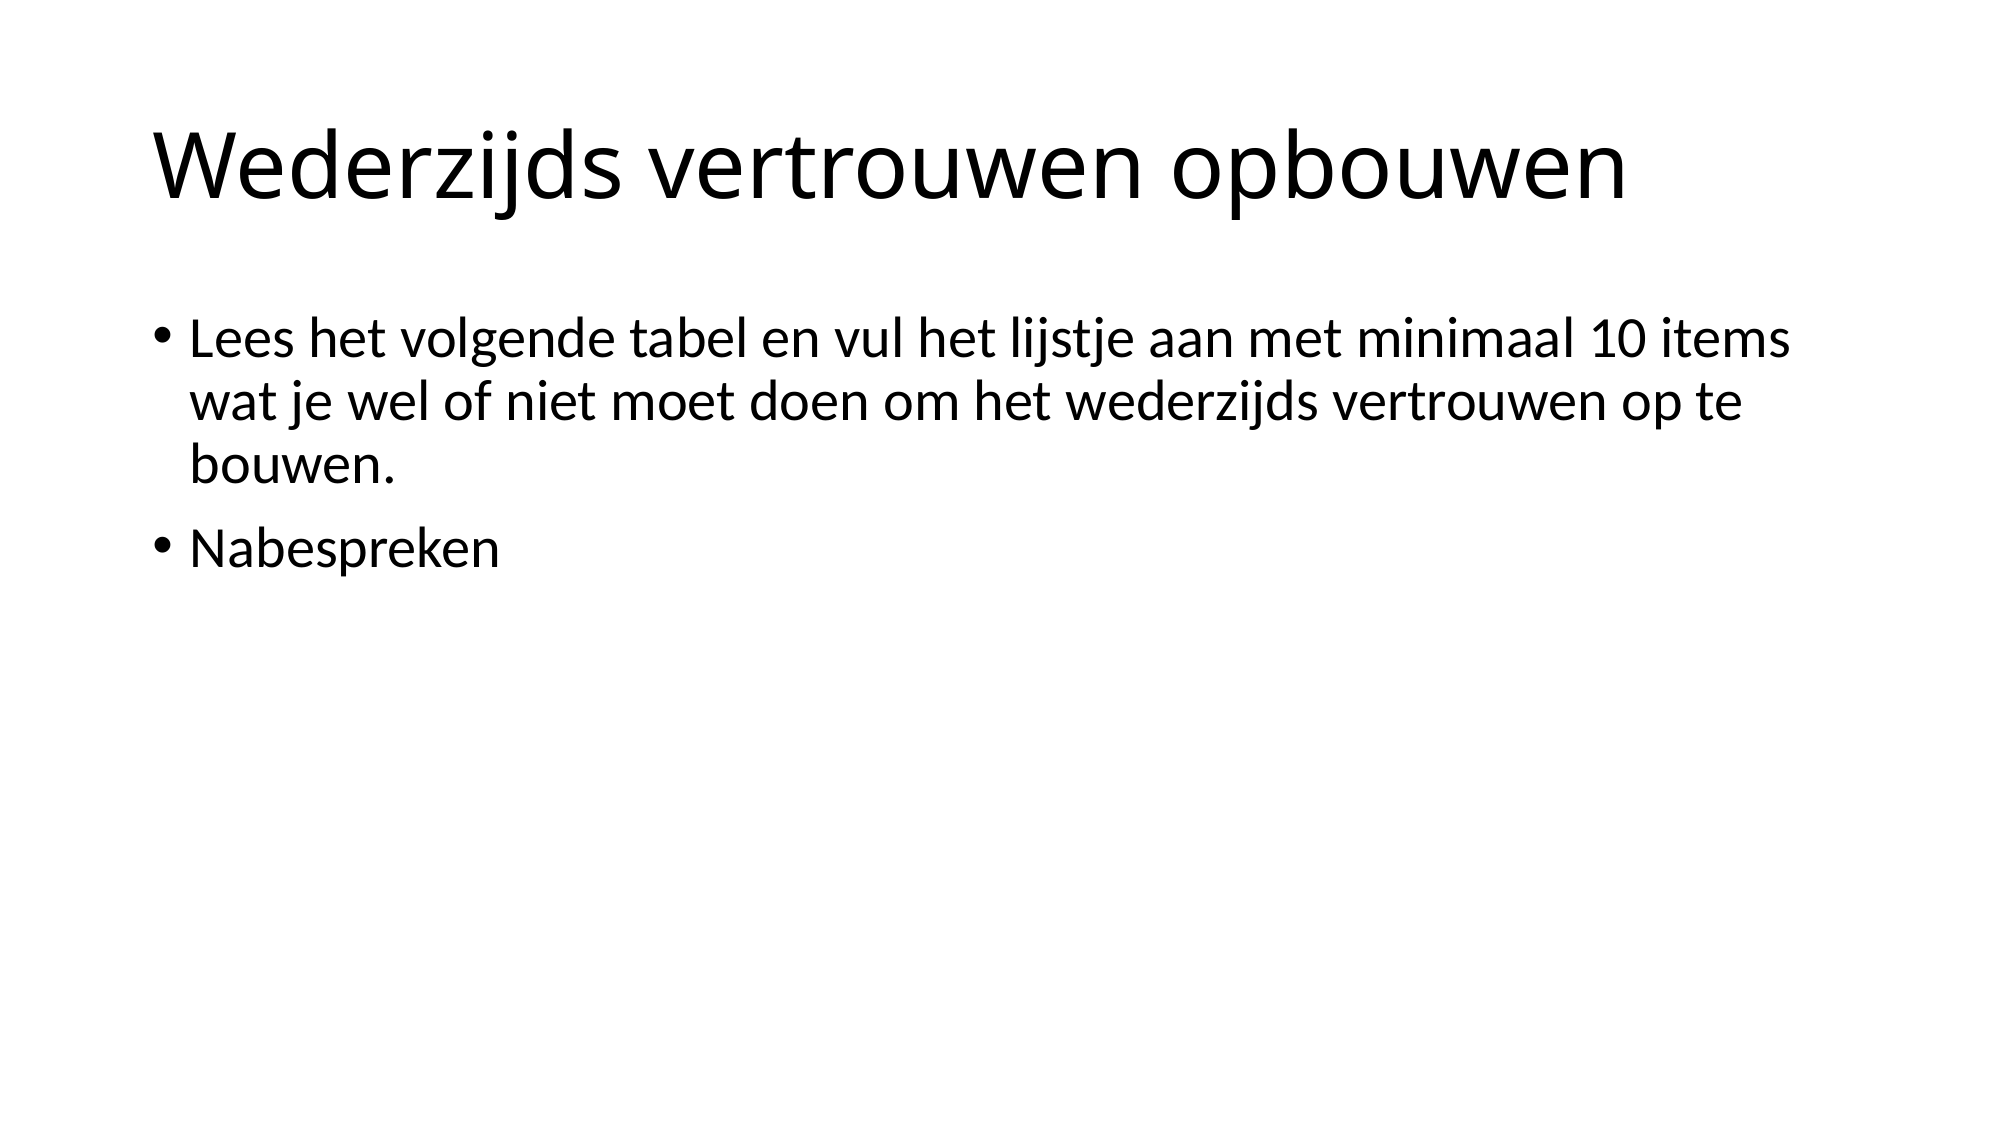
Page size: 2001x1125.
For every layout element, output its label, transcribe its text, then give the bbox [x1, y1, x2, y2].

title Wederzijds vertrouwen opbouwen [137, 59, 1863, 278]
list Lees het volgende tabel en vul het lijstje aan met minimaal 10 items wat je wel of niet moet doen om het wederzijds vertrouwen op te bouwen. Nabespreken [137, 299, 1863, 1014]
